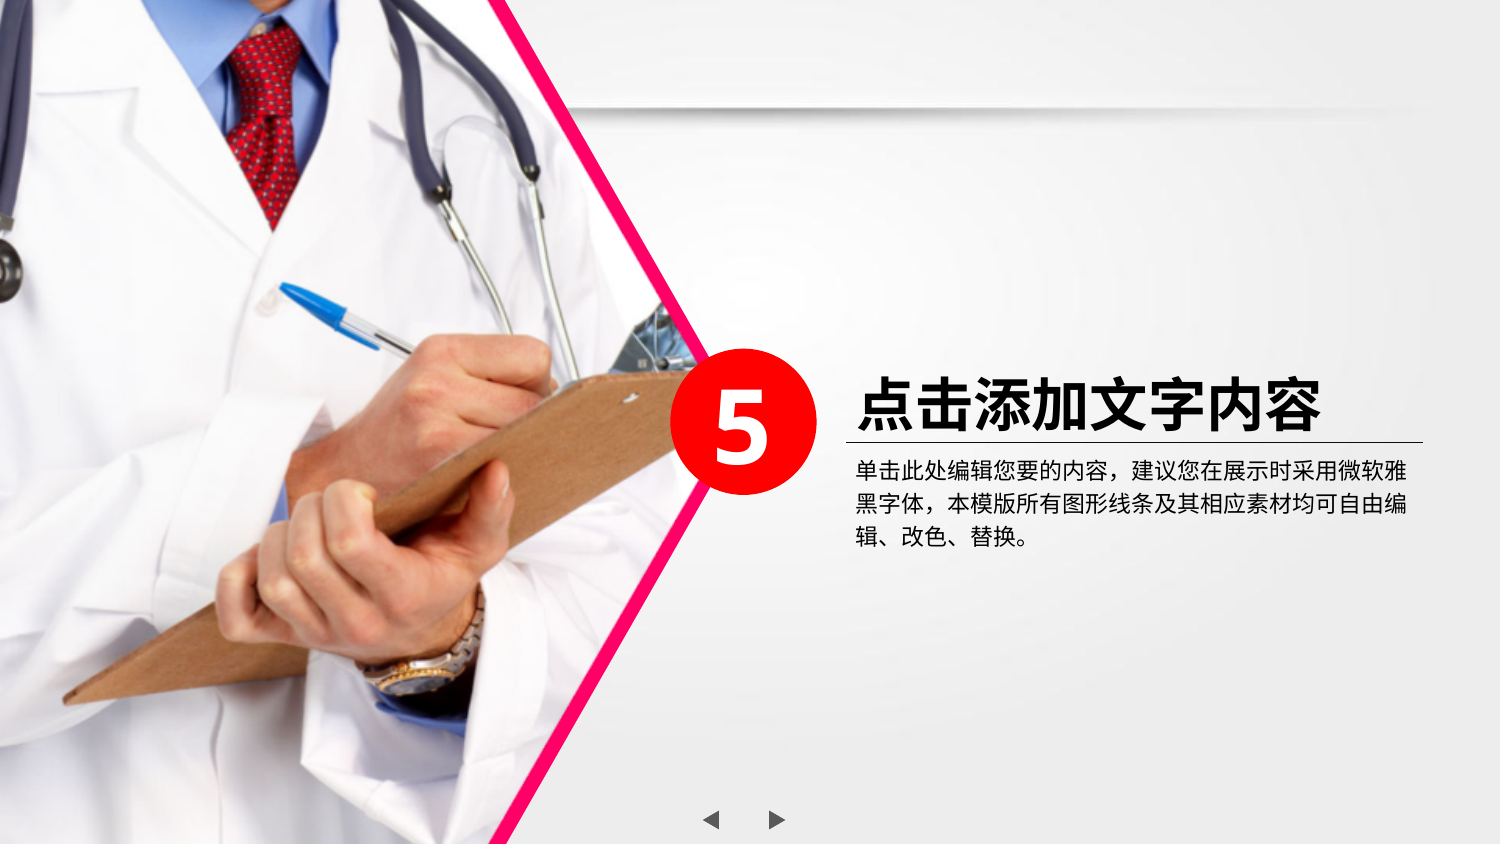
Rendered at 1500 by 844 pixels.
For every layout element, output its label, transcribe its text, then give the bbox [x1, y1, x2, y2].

text_box 点击添加文字内容 [845, 362, 1335, 444]
text_box [735, 491, 768, 495]
text_box 单击此处编辑您要的内容，建议您在展示时采用微软雅黑字体，本模版所有图形线条及其相应素材均可自由编辑、改色、替换。 [855, 451, 1429, 551]
text_box [800, 375, 817, 469]
text_box [735, 348, 771, 354]
picture [0, 0, 1500, 844]
text_box 5 [735, 354, 800, 491]
